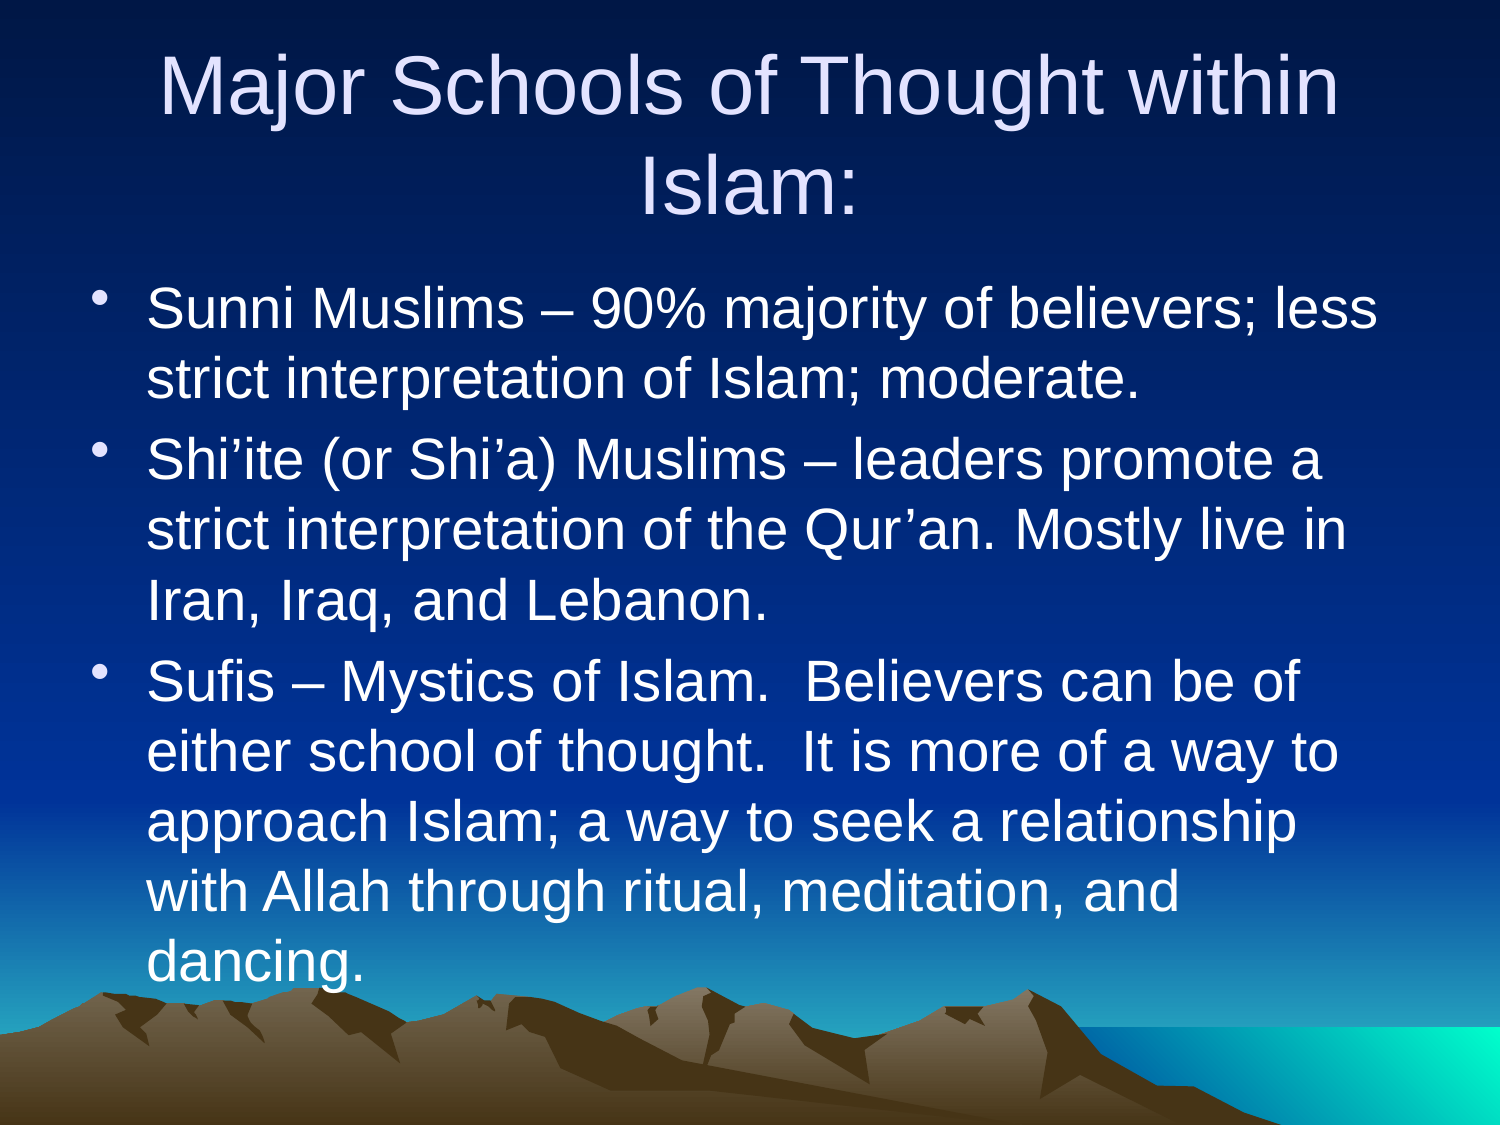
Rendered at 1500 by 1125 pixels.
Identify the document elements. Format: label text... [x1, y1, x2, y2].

title Major Schools of Thought within Islam: [74, 37, 1426, 226]
list Sunni Muslims – 90% majority of believers; less strict interpretation of Islam; moderate. Shi’ite (or Shi’a) Muslims – leaders promote a strict interpretation of the Qur’an. Mostly live in Iran, Iraq, and Lebanon. Sufis – Mystics of Islam. Believers can be of either school of thought. It is more of a way to approach Islam; a way to seek a relationship with Allah through ritual, meditation, and dancing. [74, 262, 1426, 1001]
